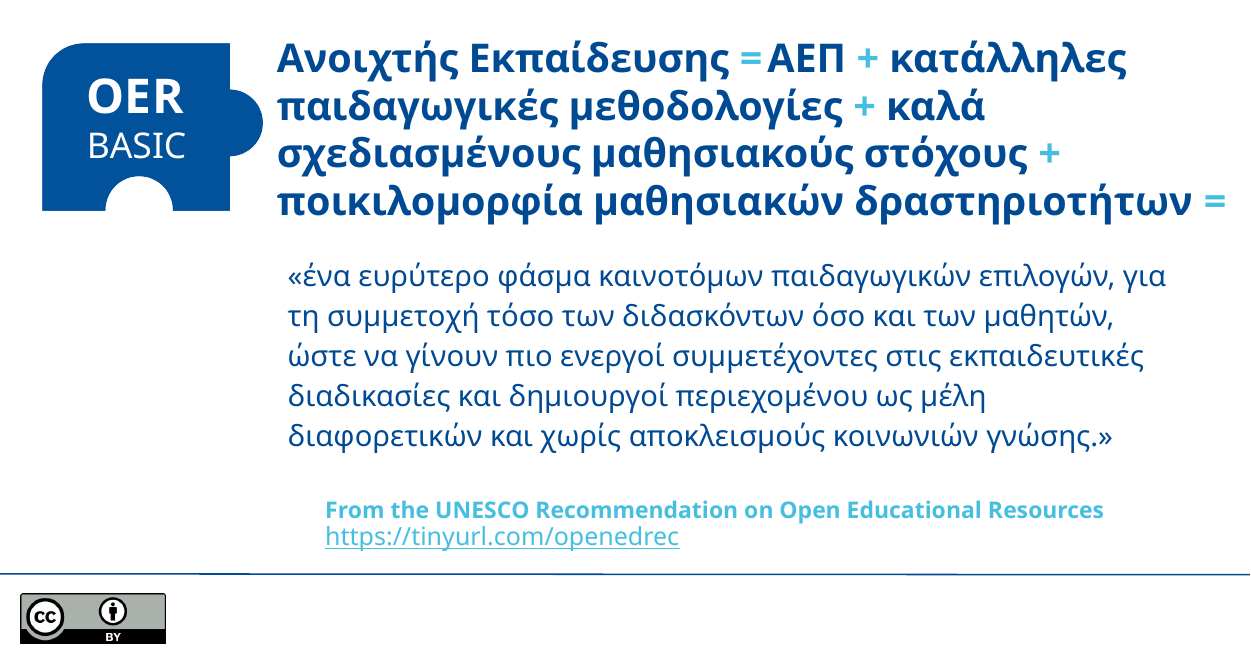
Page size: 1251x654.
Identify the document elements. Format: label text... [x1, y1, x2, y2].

text_box «ένα ευρύτερο φάσμα καινοτόμων παιδαγωγικών επιλογών, για τη συμμετοχή τόσο των διδασκόντων όσο και των μαθητών, ώστε να γίνουν πιο ενεργοί συμμετέχοντες στις εκπαιδευτικές διαδικασίες και δημιουργοί περιεχομένου ως μέλη διαφορετικών και χωρίς αποκλεισμούς κοινωνιών γνώσης.» [275, 239, 1180, 500]
picture [20, 592, 166, 645]
text_box [0, 582, 1250, 654]
text_box Ανοιχτής Εκπαίδευσης = ΑΕΠ + κατάλληλες παιδαγωγικές μεθοδολογίες + καλά σχεδιασμένους μαθησιακούς στόχους + ποικιλομορφία μαθησιακών δραστηριοτήτων = [261, 18, 1248, 239]
picture [41, 43, 263, 212]
text_box From the UNESCO Recommendation on Open Educational Resources [312, 482, 1250, 535]
text_box https://tinyurl.com/openedrec [312, 508, 765, 567]
